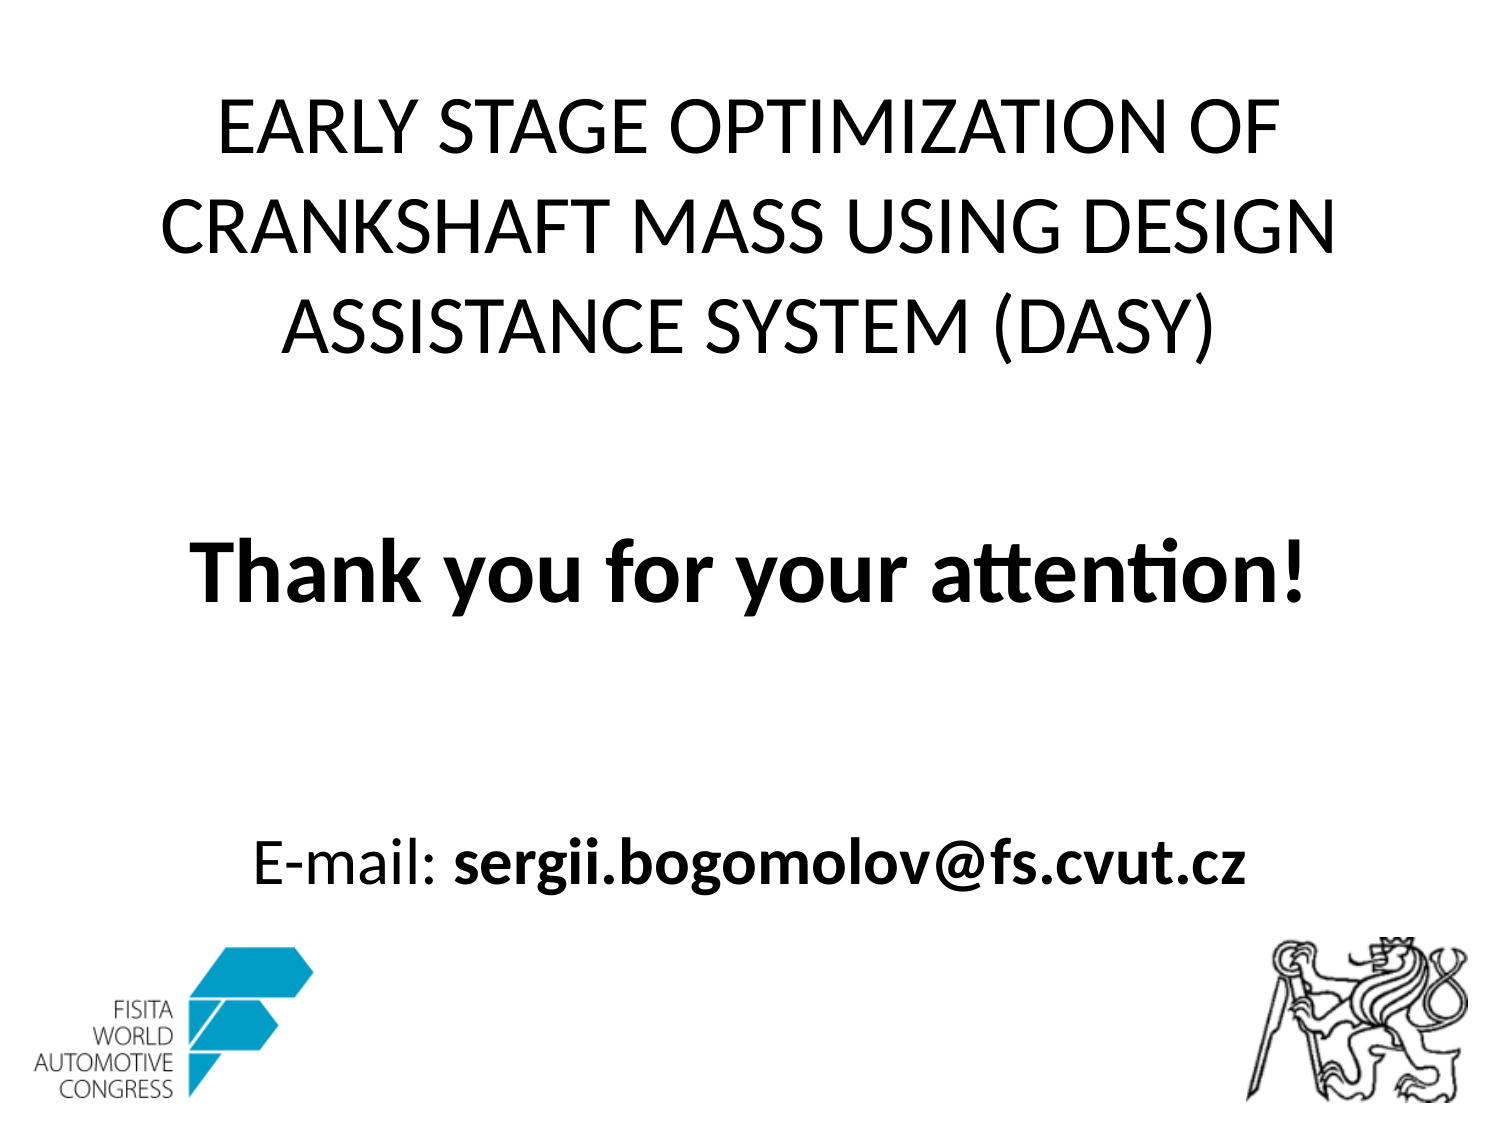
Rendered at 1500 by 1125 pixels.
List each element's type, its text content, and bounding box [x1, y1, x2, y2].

picture [29, 940, 316, 1103]
text_box Thank you for your attention! [0, 503, 1500, 629]
picture [1246, 937, 1468, 1103]
title EARLY STAGE OPTIMIZATION OF CRANKSHAFT MASS USING DESIGN ASSISTANCE SYSTEM (DASY) [0, 42, 1500, 398]
text_box E-mail: sergii.bogomolov@fs.cvut.cz [0, 810, 1500, 906]
